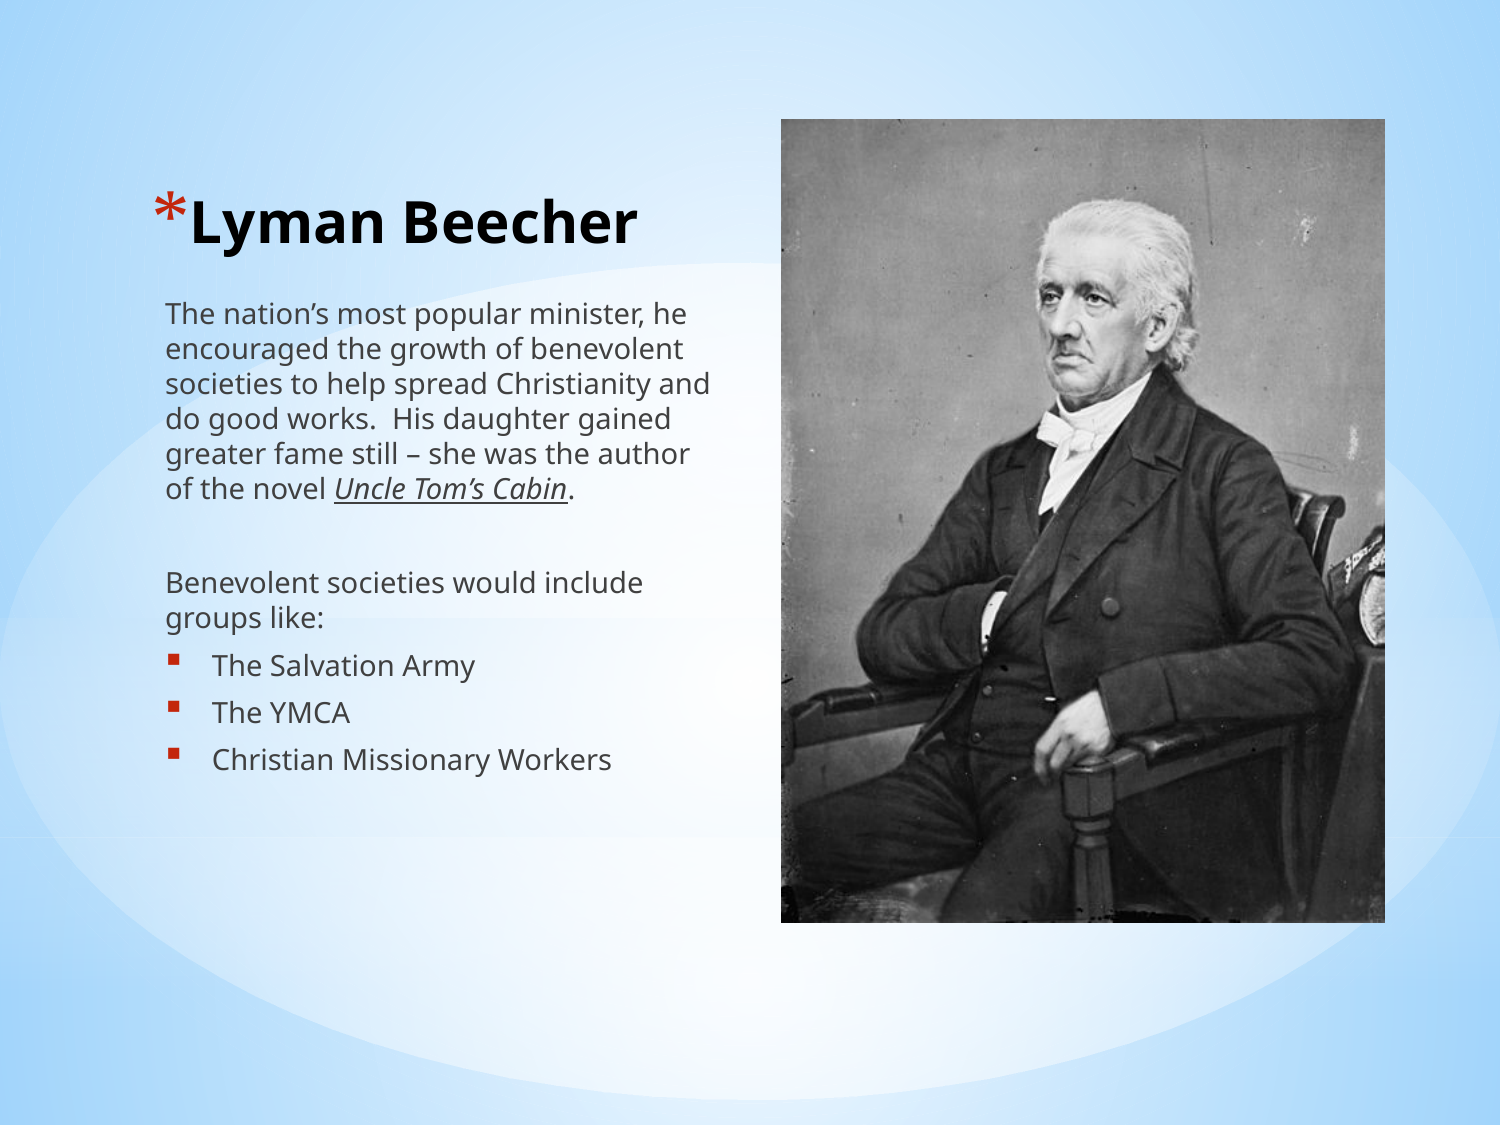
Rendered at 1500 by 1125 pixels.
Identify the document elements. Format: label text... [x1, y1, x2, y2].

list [781, 119, 1386, 924]
list The nation’s most popular minister, he encouraged the growth of benevolent societies to help spread Christianity and do good works. His daughter gained greater fame still – she was the author of the novel Uncle Tom’s Cabin. Benevolent societies would include groups like: The Salvation Army The YMCA Christian Missionary Workers [150, 287, 733, 925]
title Lyman Beecher [137, 149, 734, 263]
